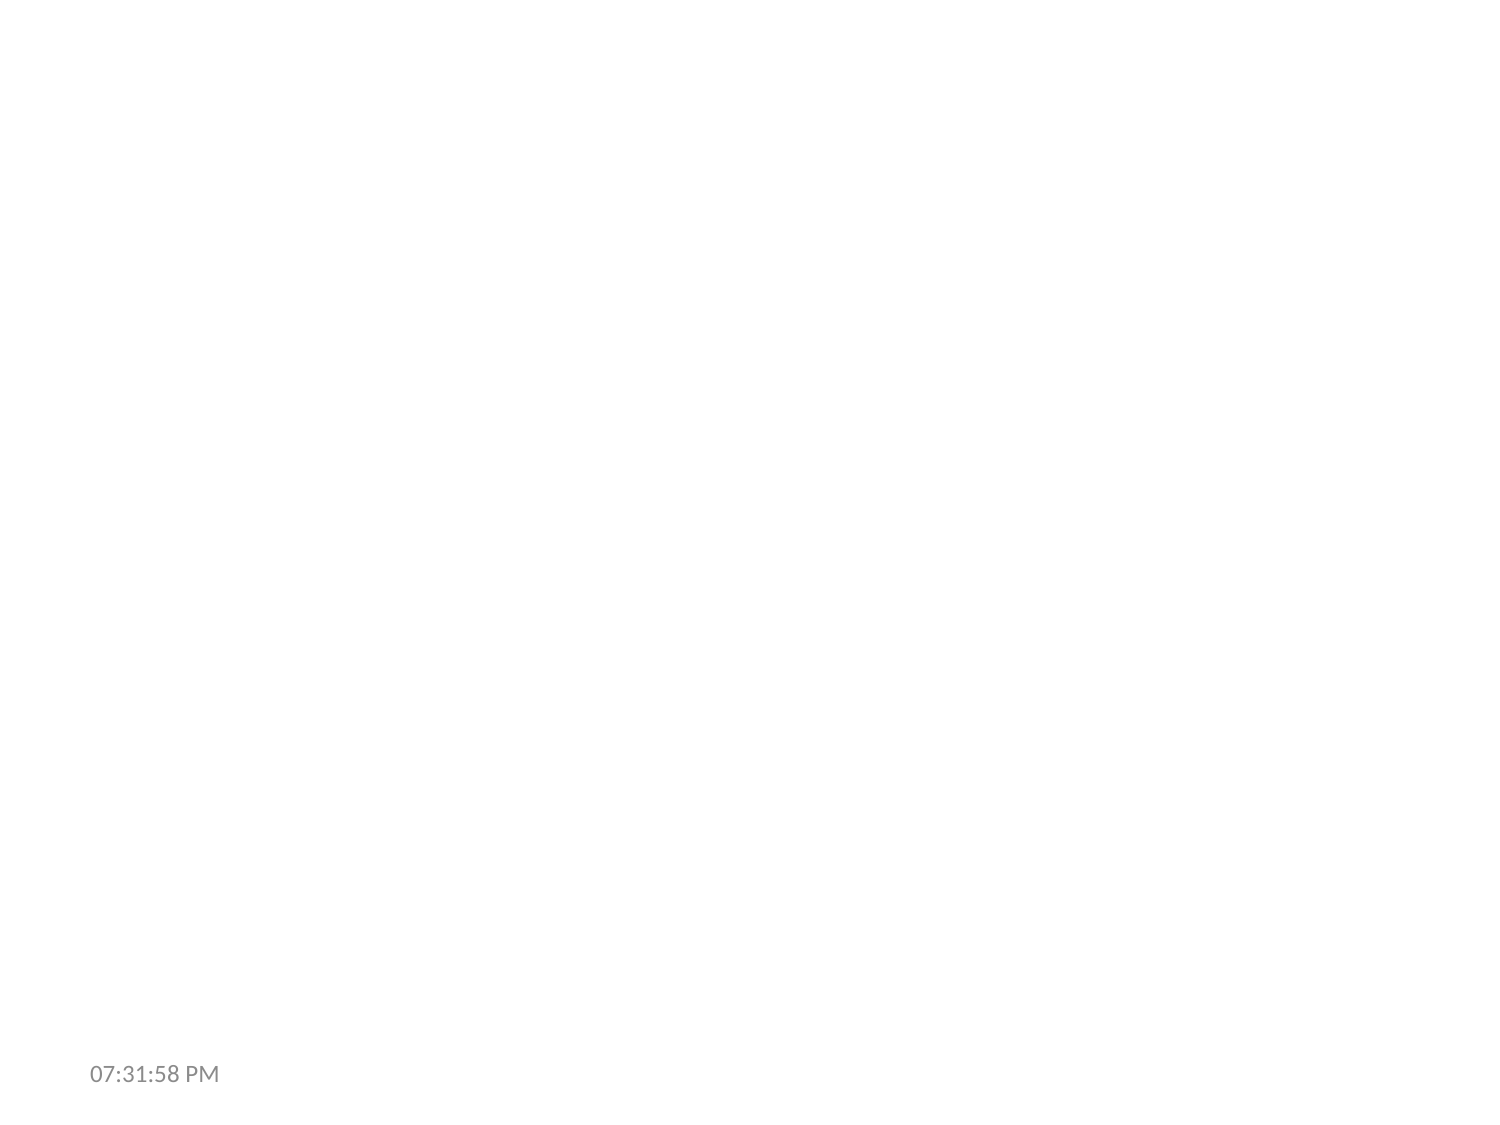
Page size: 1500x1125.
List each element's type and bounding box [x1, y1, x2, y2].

slide_number [75, 1042, 425, 1103]
